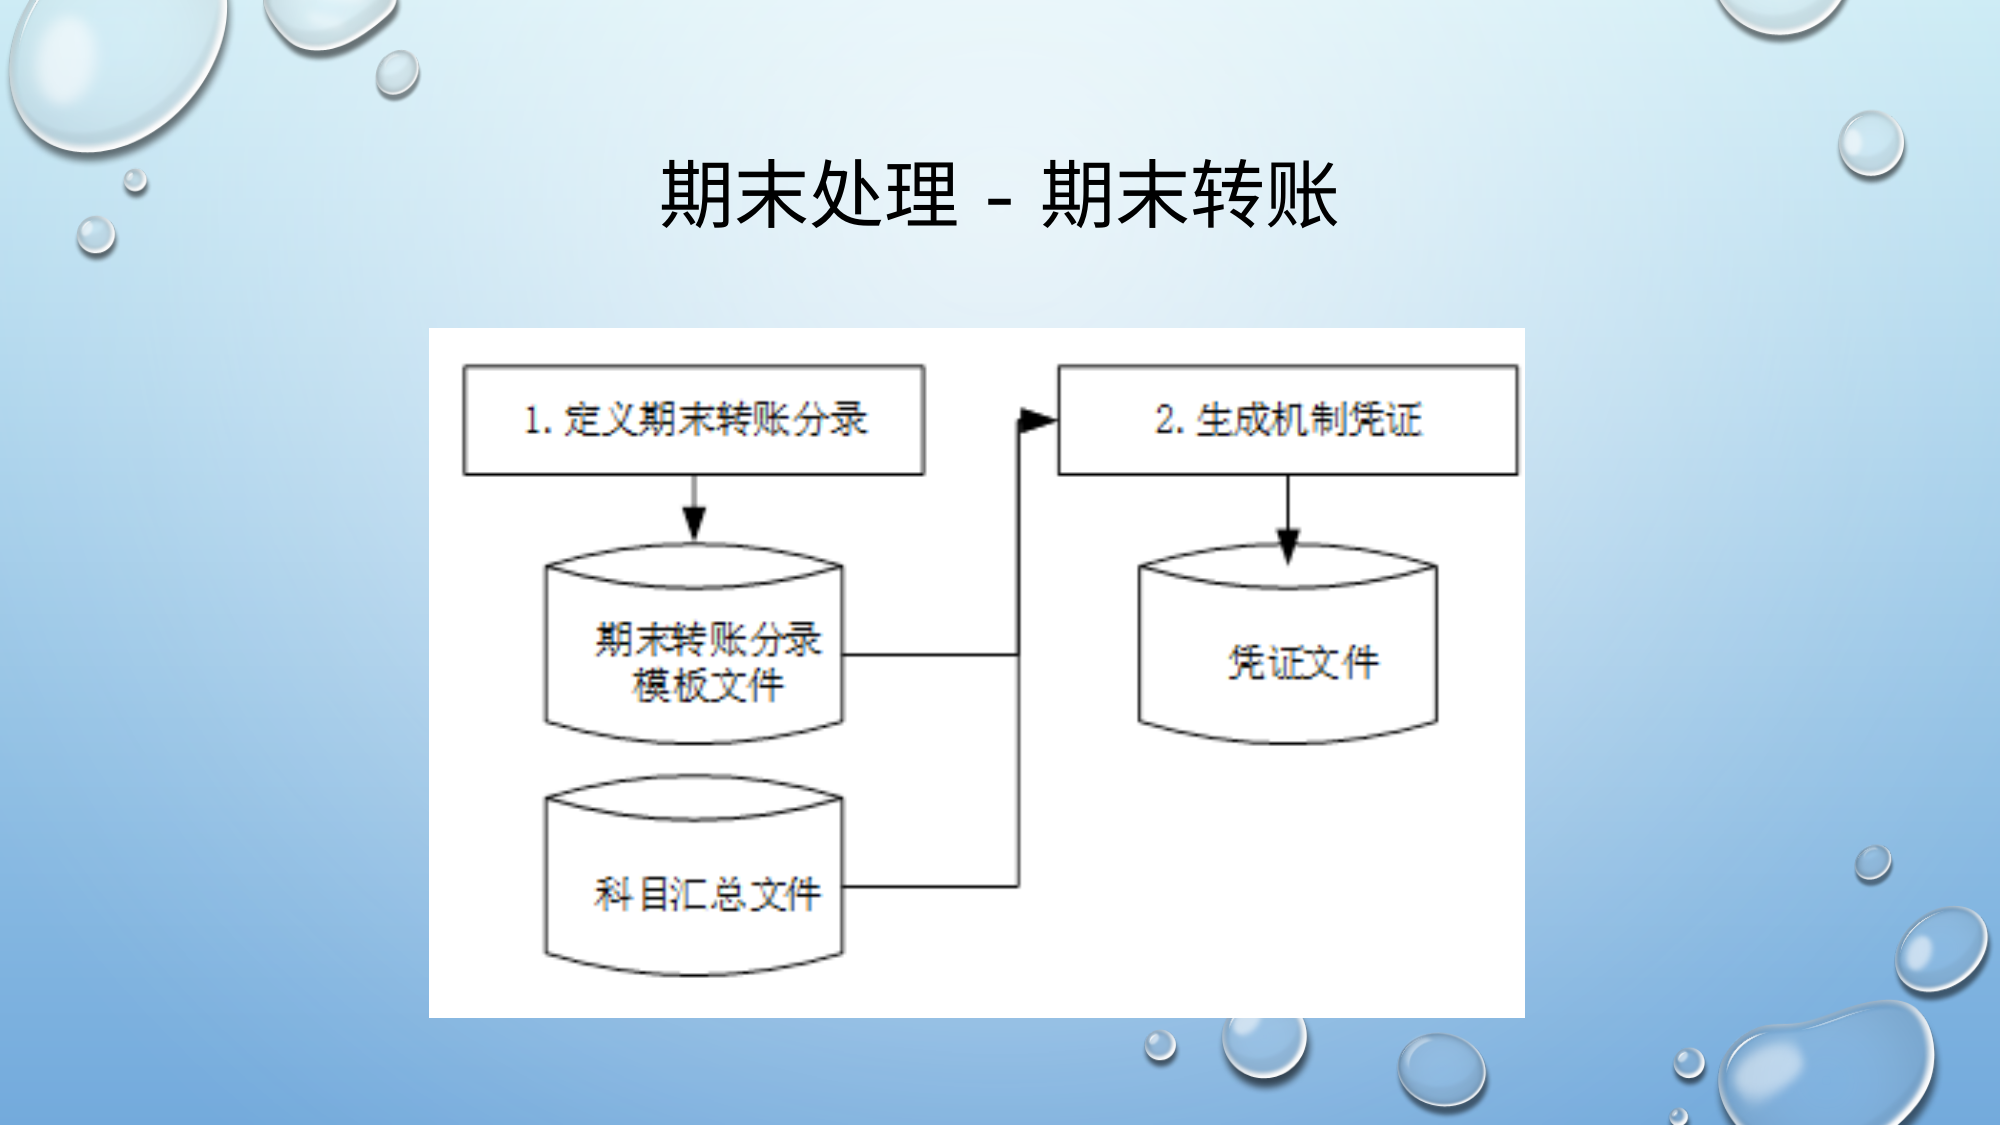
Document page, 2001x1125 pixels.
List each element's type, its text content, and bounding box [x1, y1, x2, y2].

picture [0, 0, 2000, 1125]
title 期末处理-期末转账 [149, 67, 1851, 329]
